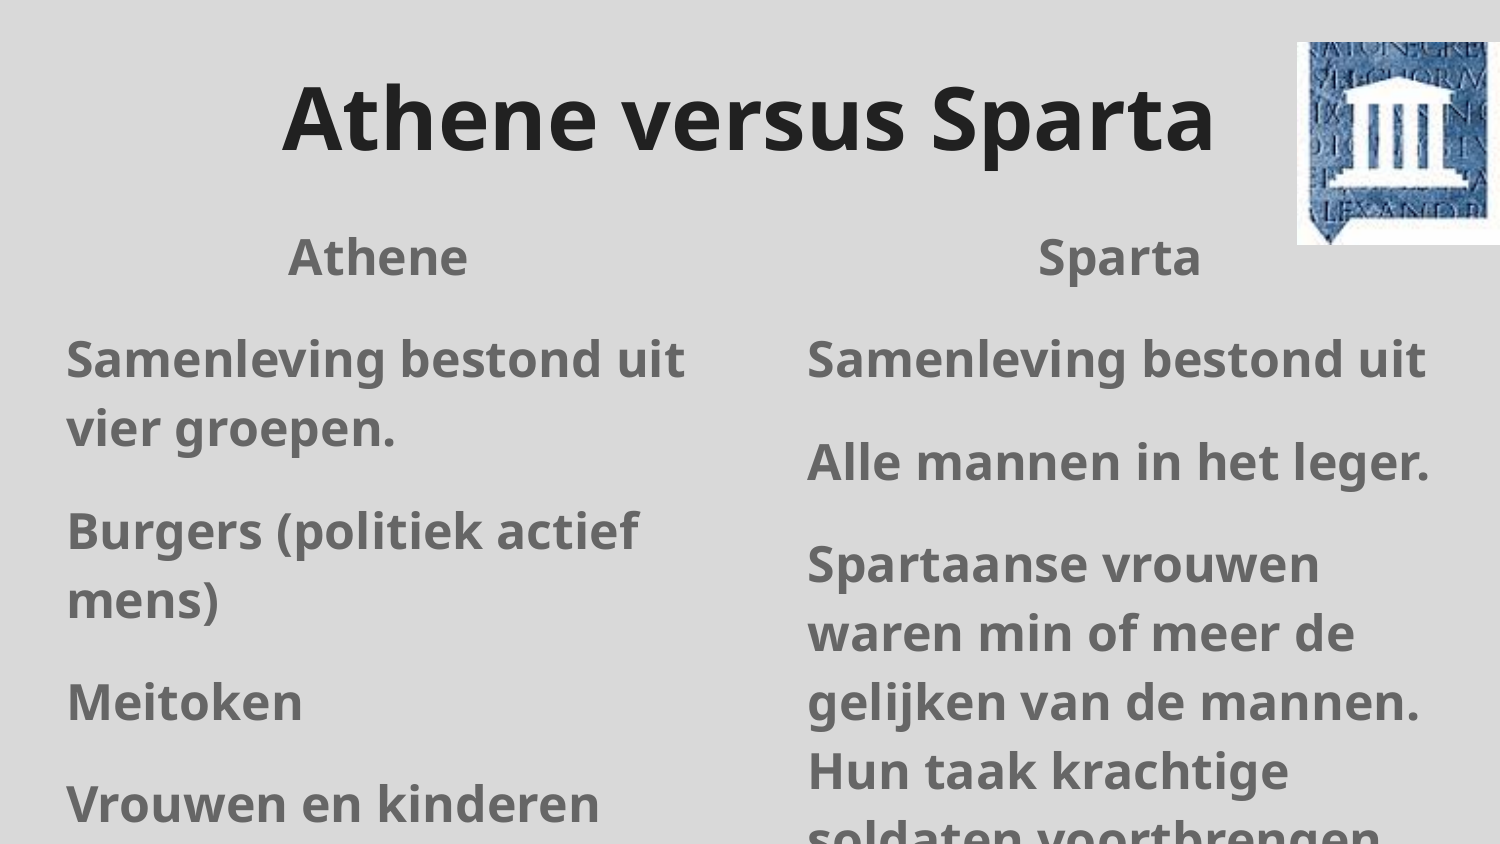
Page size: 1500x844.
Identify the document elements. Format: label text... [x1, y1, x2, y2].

list Sparta Samenleving bestond uit Alle mannen in het leger. Spartaanse vrouwen waren min of meer de gelijken van de mannen. Hun taak krachtige soldaten voortbrengen. Overheersten omwonenden en rechteloze. [792, 201, 1449, 750]
list Athene Samenleving bestond uit vier groepen. Burgers (politiek actief mens) Meitoken Vrouwen en kinderen Slaven [51, 201, 708, 750]
title Athene versus Sparta [51, 48, 1449, 180]
picture [1297, 42, 1500, 245]
